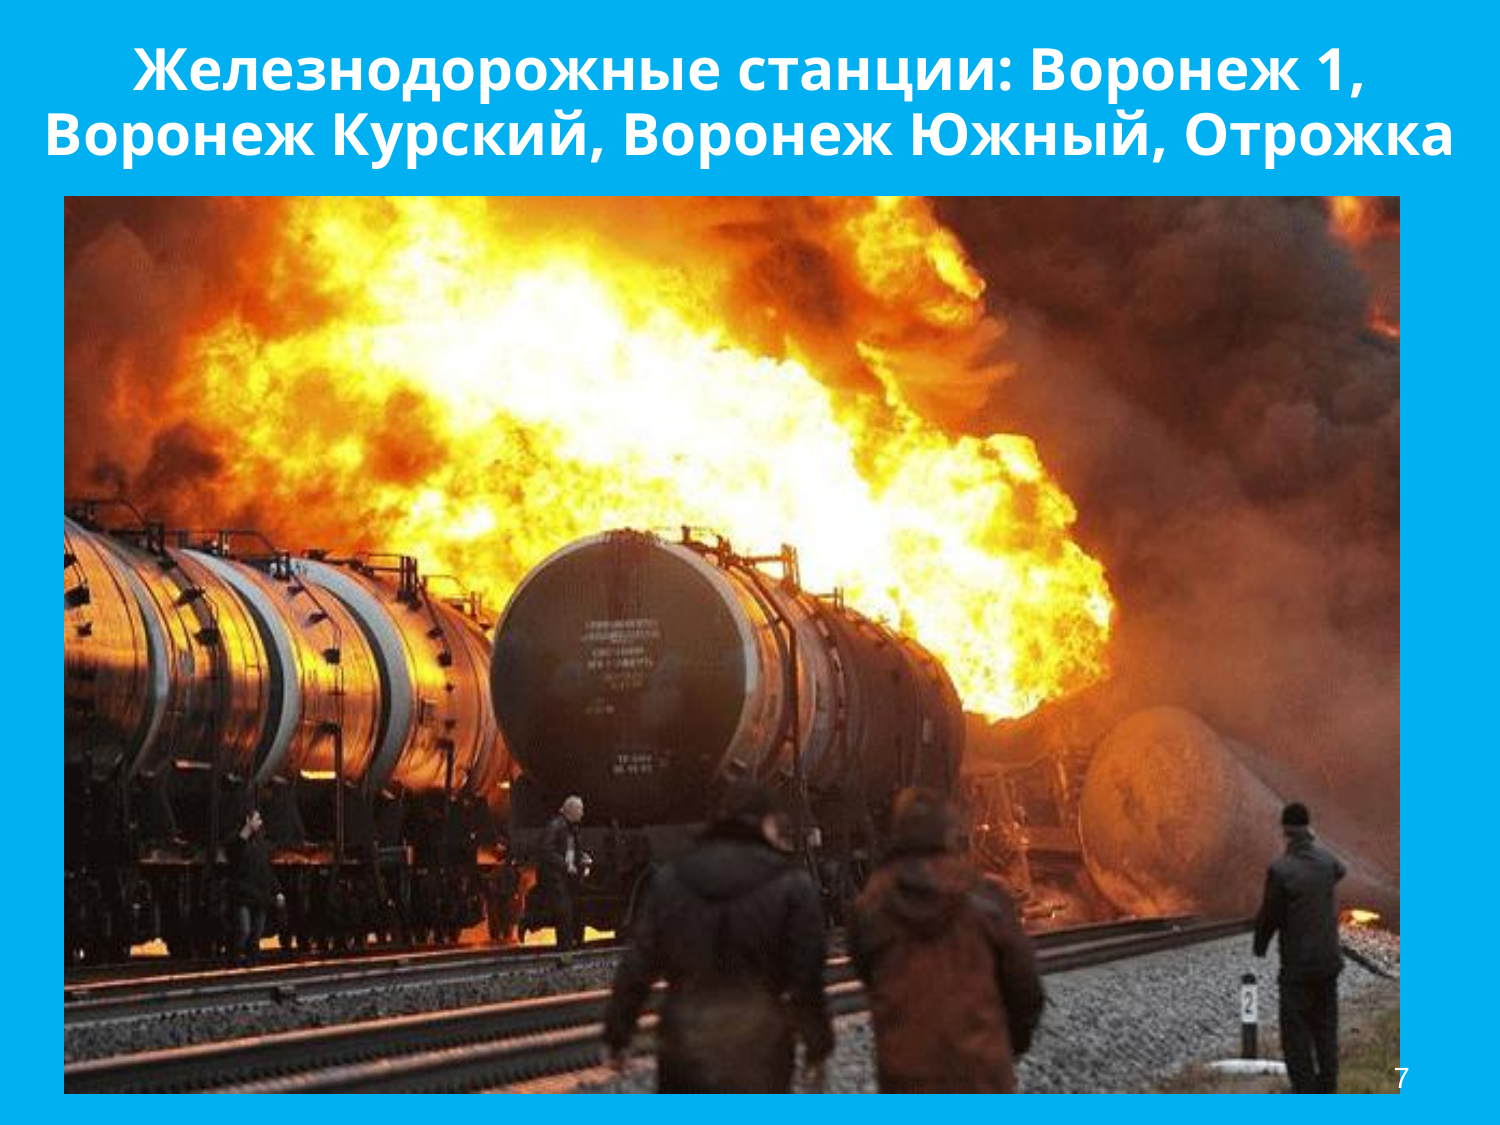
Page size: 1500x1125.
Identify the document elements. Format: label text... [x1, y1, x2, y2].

text_box Железнодорожные станции: Воронеж 1, Воронеж Курский, Воронеж Южный, Отрожка [0, 30, 1500, 176]
slide_number 7 [1074, 1024, 1425, 1103]
picture [65, 197, 1400, 1093]
